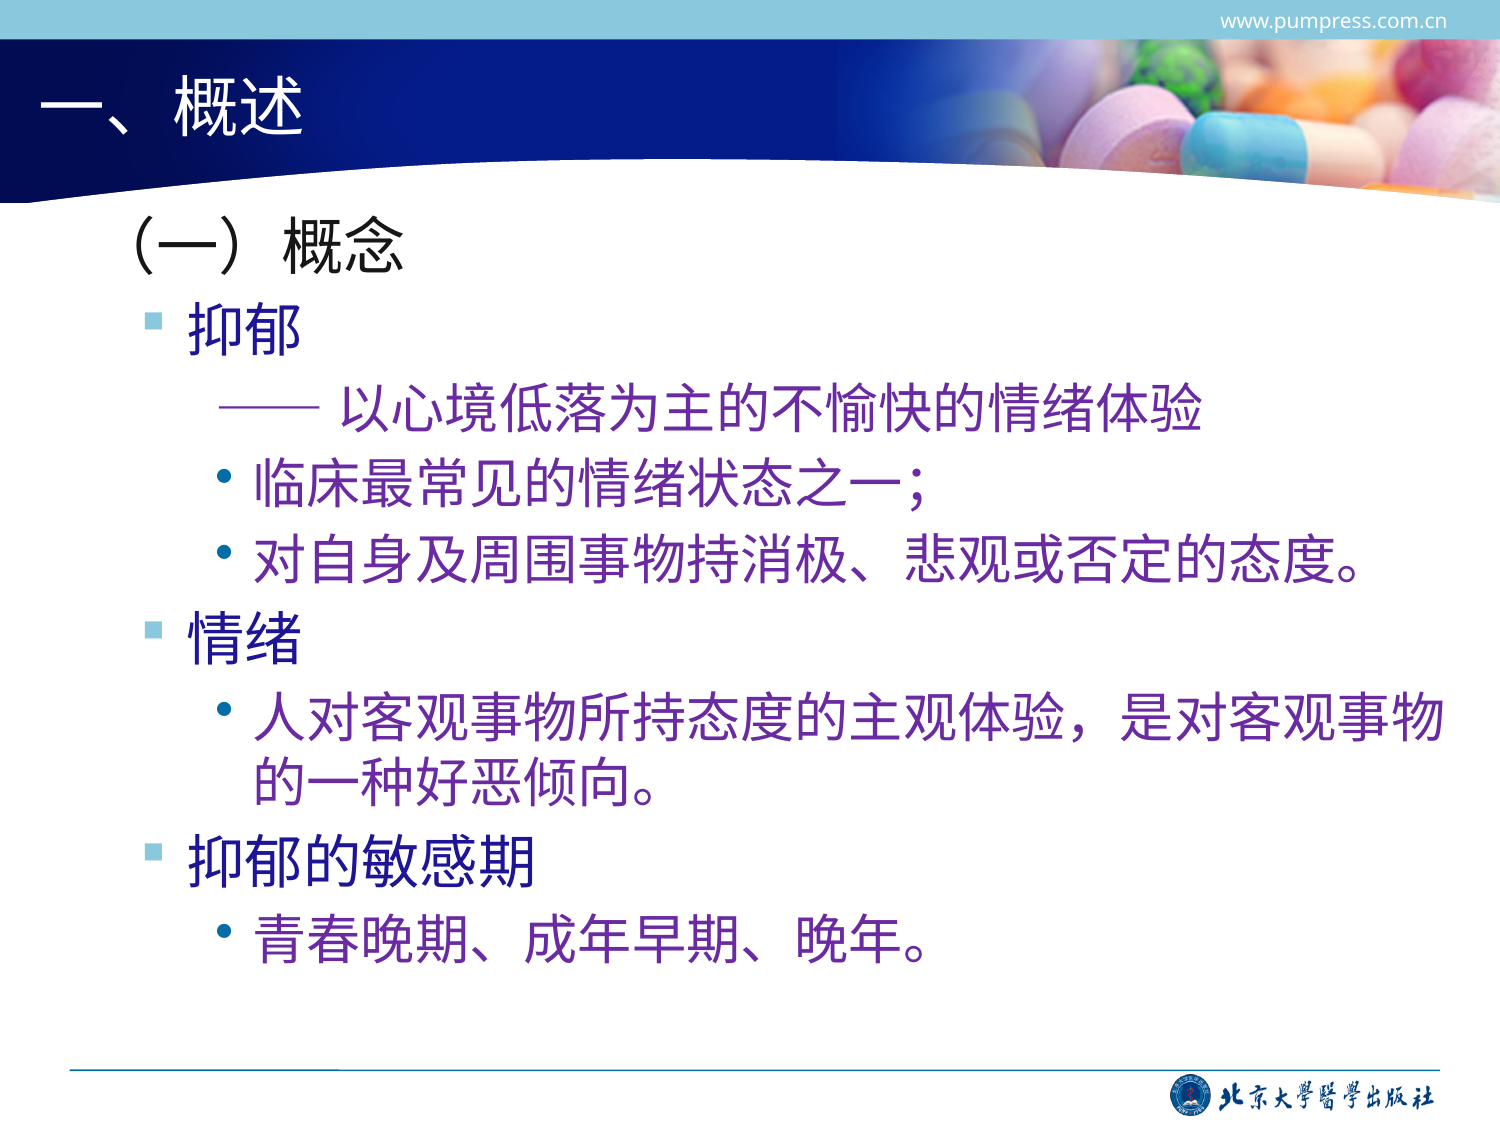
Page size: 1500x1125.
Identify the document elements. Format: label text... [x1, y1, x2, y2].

title 一、概述 [23, 58, 1349, 152]
picture [1170, 1074, 1436, 1118]
slide_number www.pumpress.com.cn [1024, 0, 1463, 38]
picture [0, 40, 1500, 203]
list （一）概念 抑郁 ——以心境低落为主的不愉快的情绪体验 临床最常见的情绪状态之一； 对自身及周围事物持消极、悲观或否定的态度。 情绪 人对客观事物所持态度的主观体验，是对客观事物的一种好恶倾向。 抑郁的敏感期 青春晚期、成年早期、晚年。 [49, 198, 1463, 1026]
